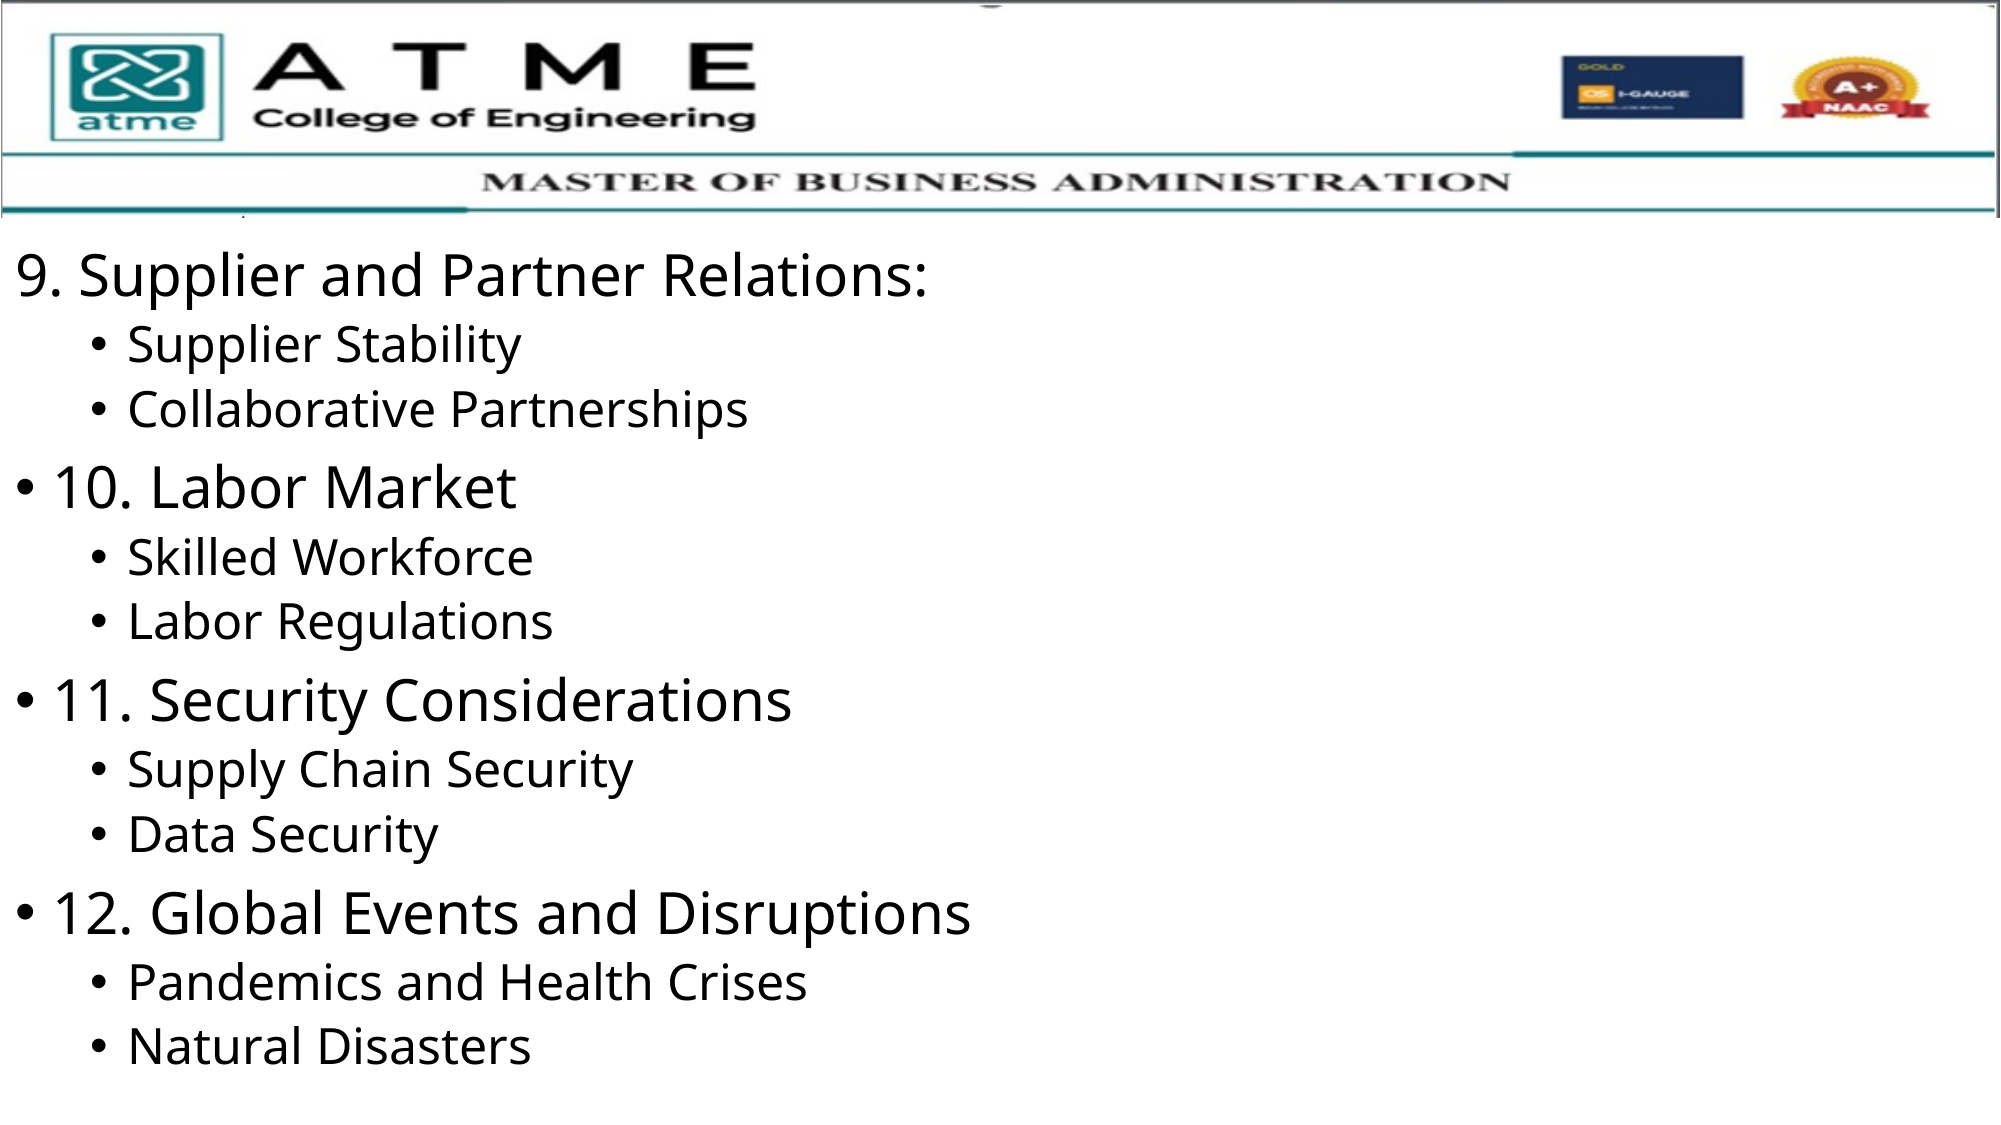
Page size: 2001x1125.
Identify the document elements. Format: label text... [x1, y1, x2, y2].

picture [1, 0, 2000, 218]
list 9. Supplier and Partner Relations: Supplier Stability Collaborative Partnerships 10. Labor Market Skilled Workforce Labor Regulations 11. Security Considerations Supply Chain Security Data Security 12. Global Events and Disruptions Pandemics and Health Crises Natural Disasters [0, 238, 2000, 1125]
